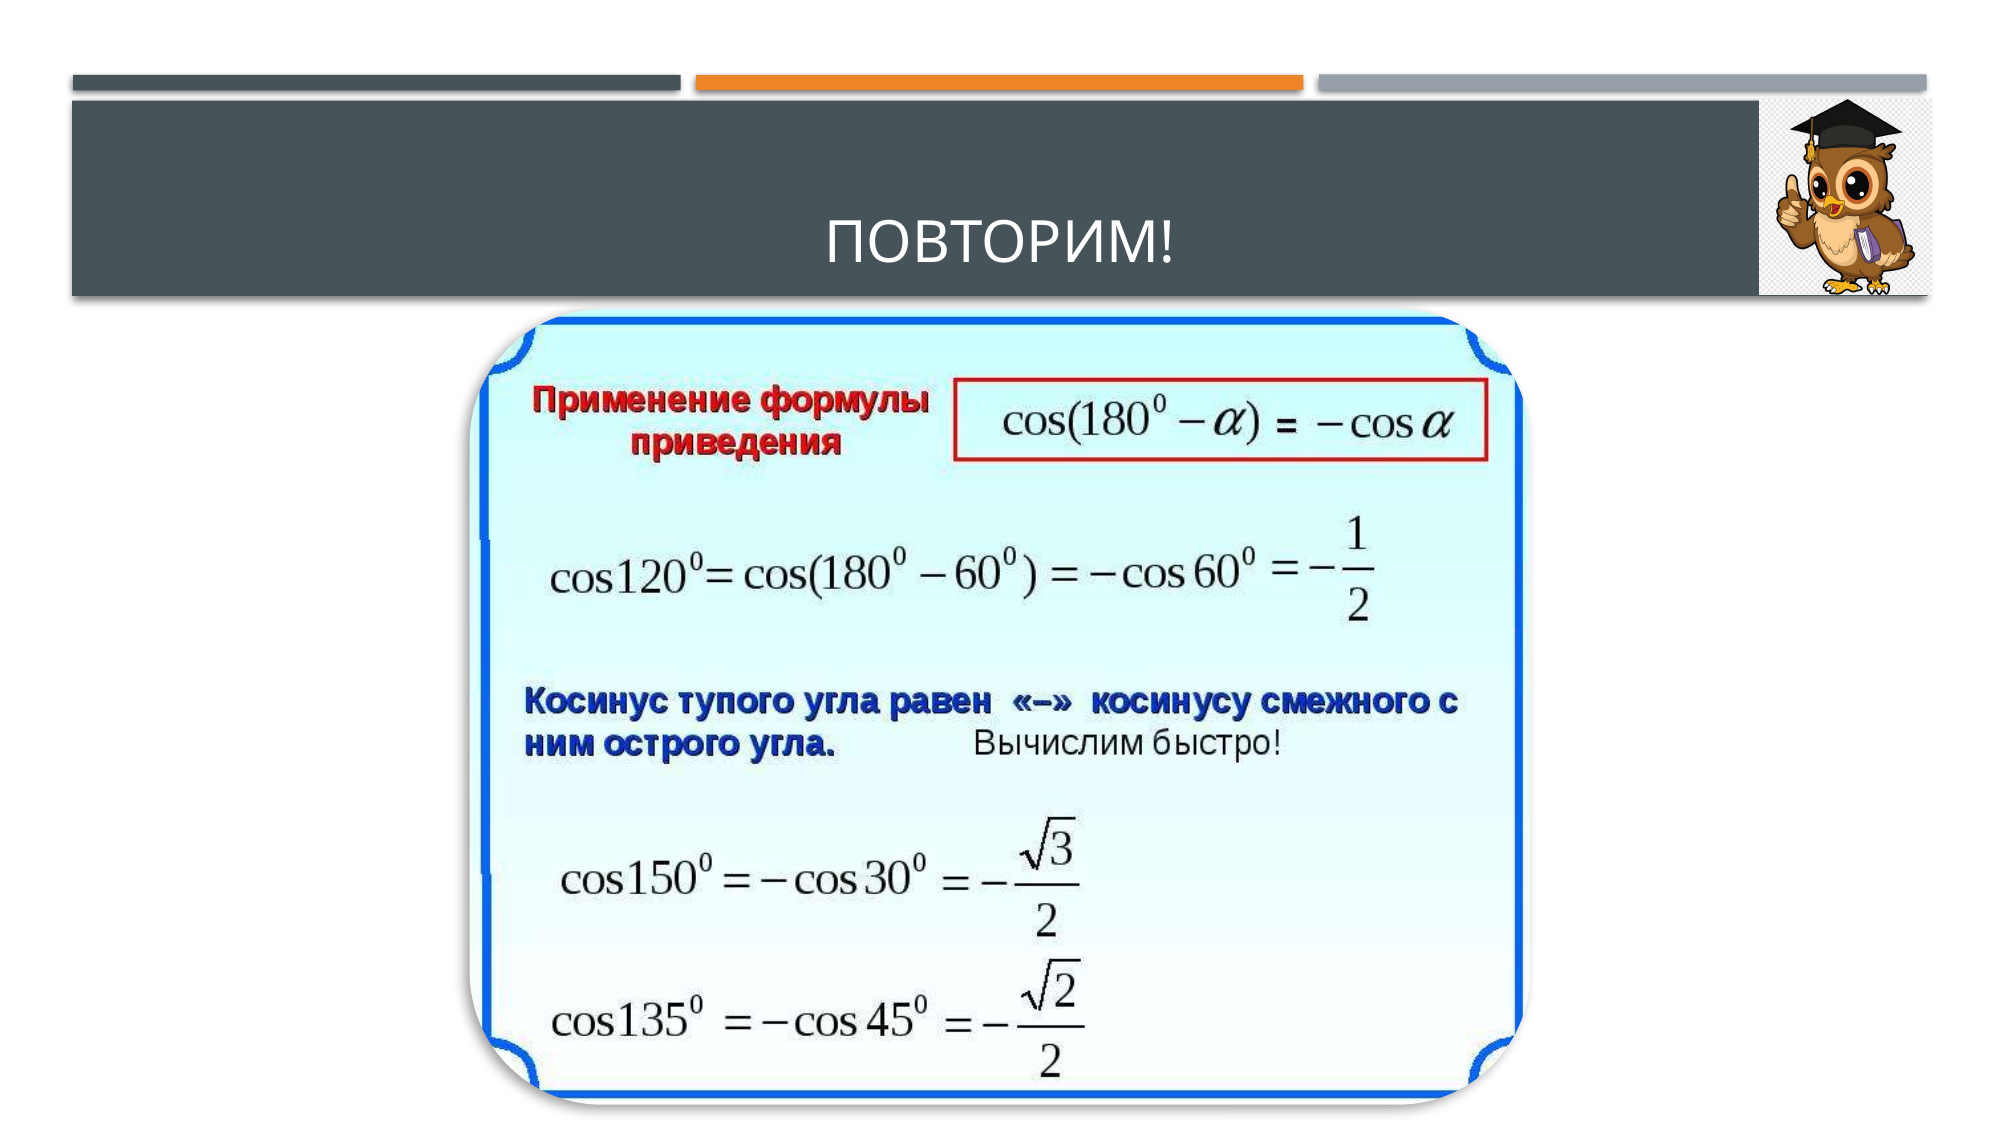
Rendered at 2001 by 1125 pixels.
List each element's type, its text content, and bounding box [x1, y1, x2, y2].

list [469, 308, 1531, 1106]
title Повторим! [95, 115, 1753, 282]
picture [1759, 99, 1932, 295]
